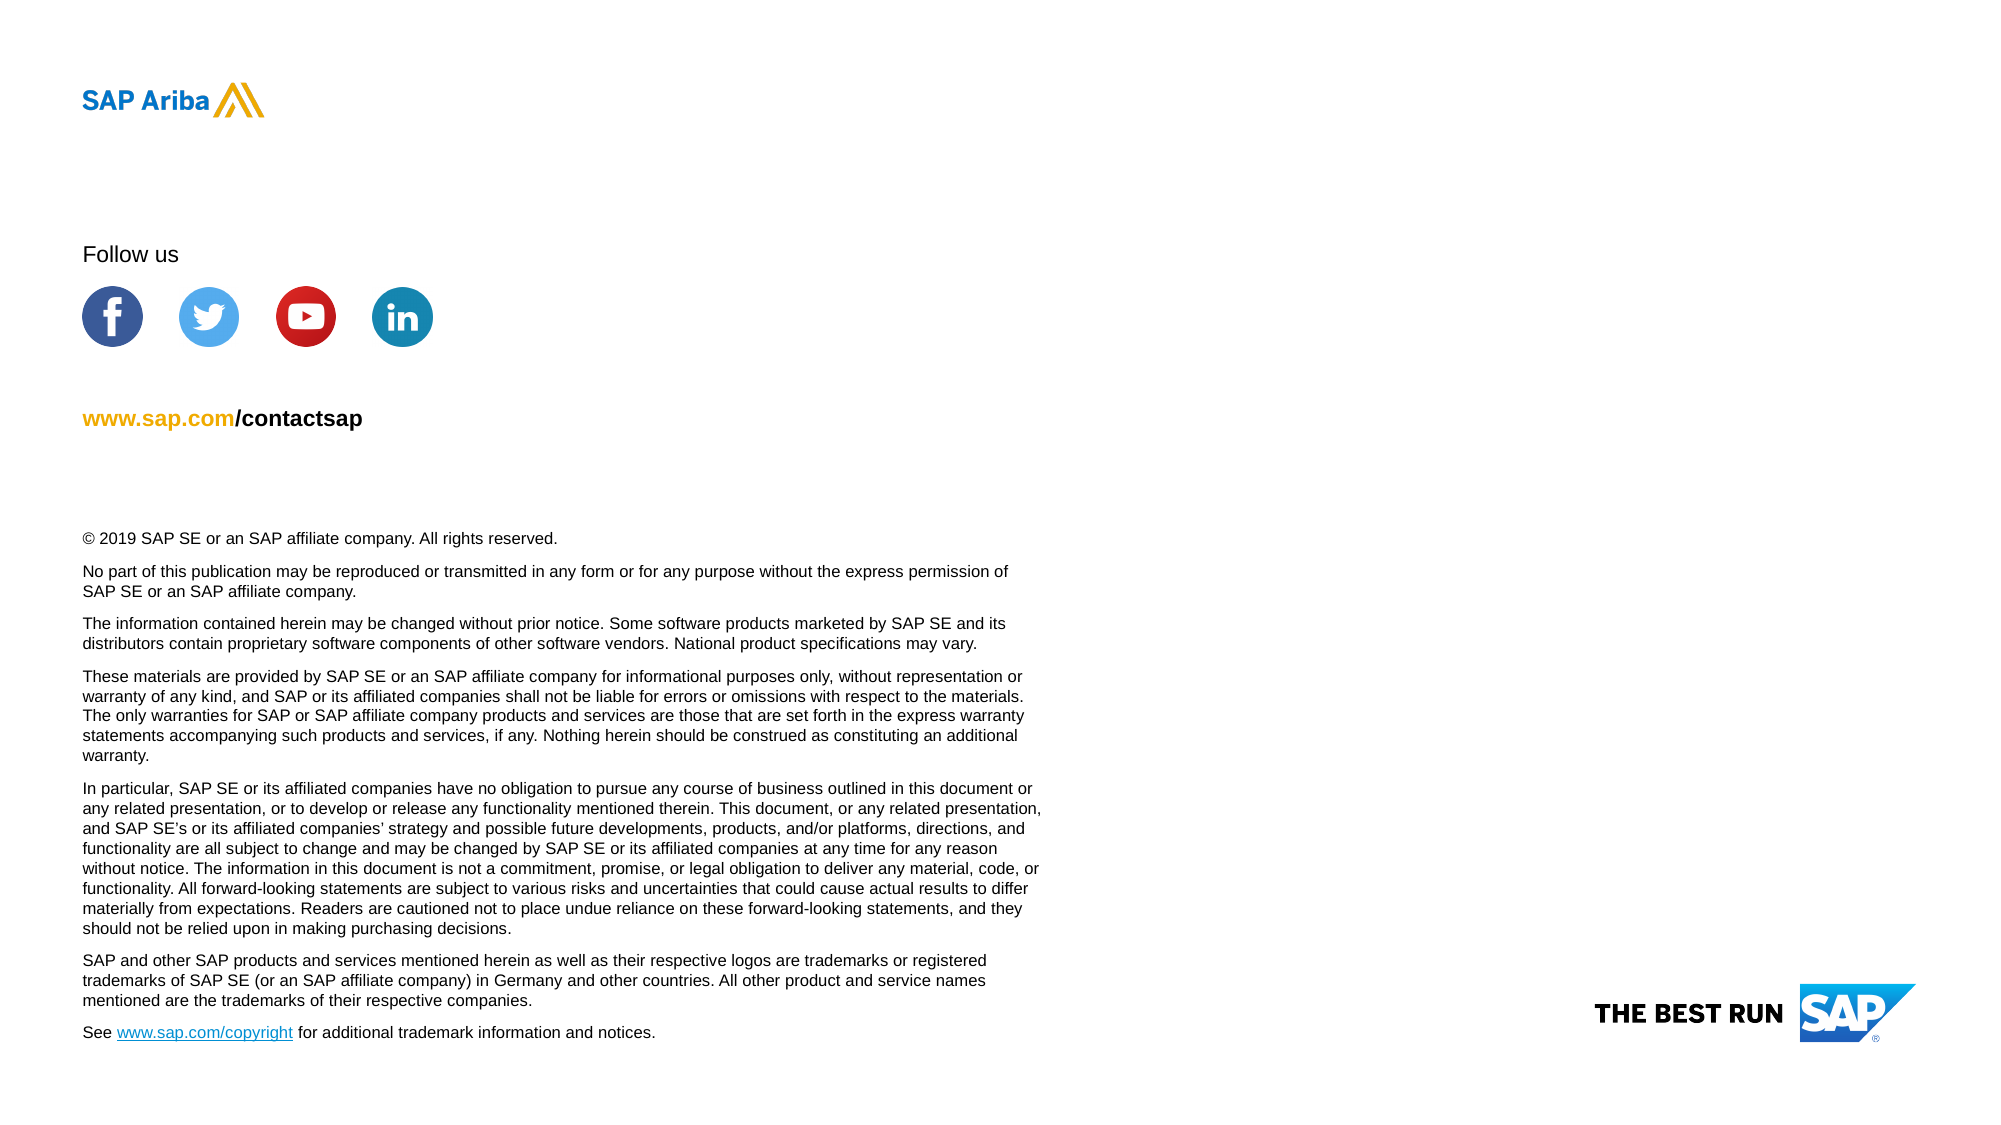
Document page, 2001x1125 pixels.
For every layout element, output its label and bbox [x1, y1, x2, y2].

picture [276, 286, 336, 347]
picture [179, 287, 239, 347]
picture [372, 287, 433, 347]
picture [82, 82, 265, 118]
picture [1594, 983, 1917, 1043]
picture [82, 286, 143, 347]
